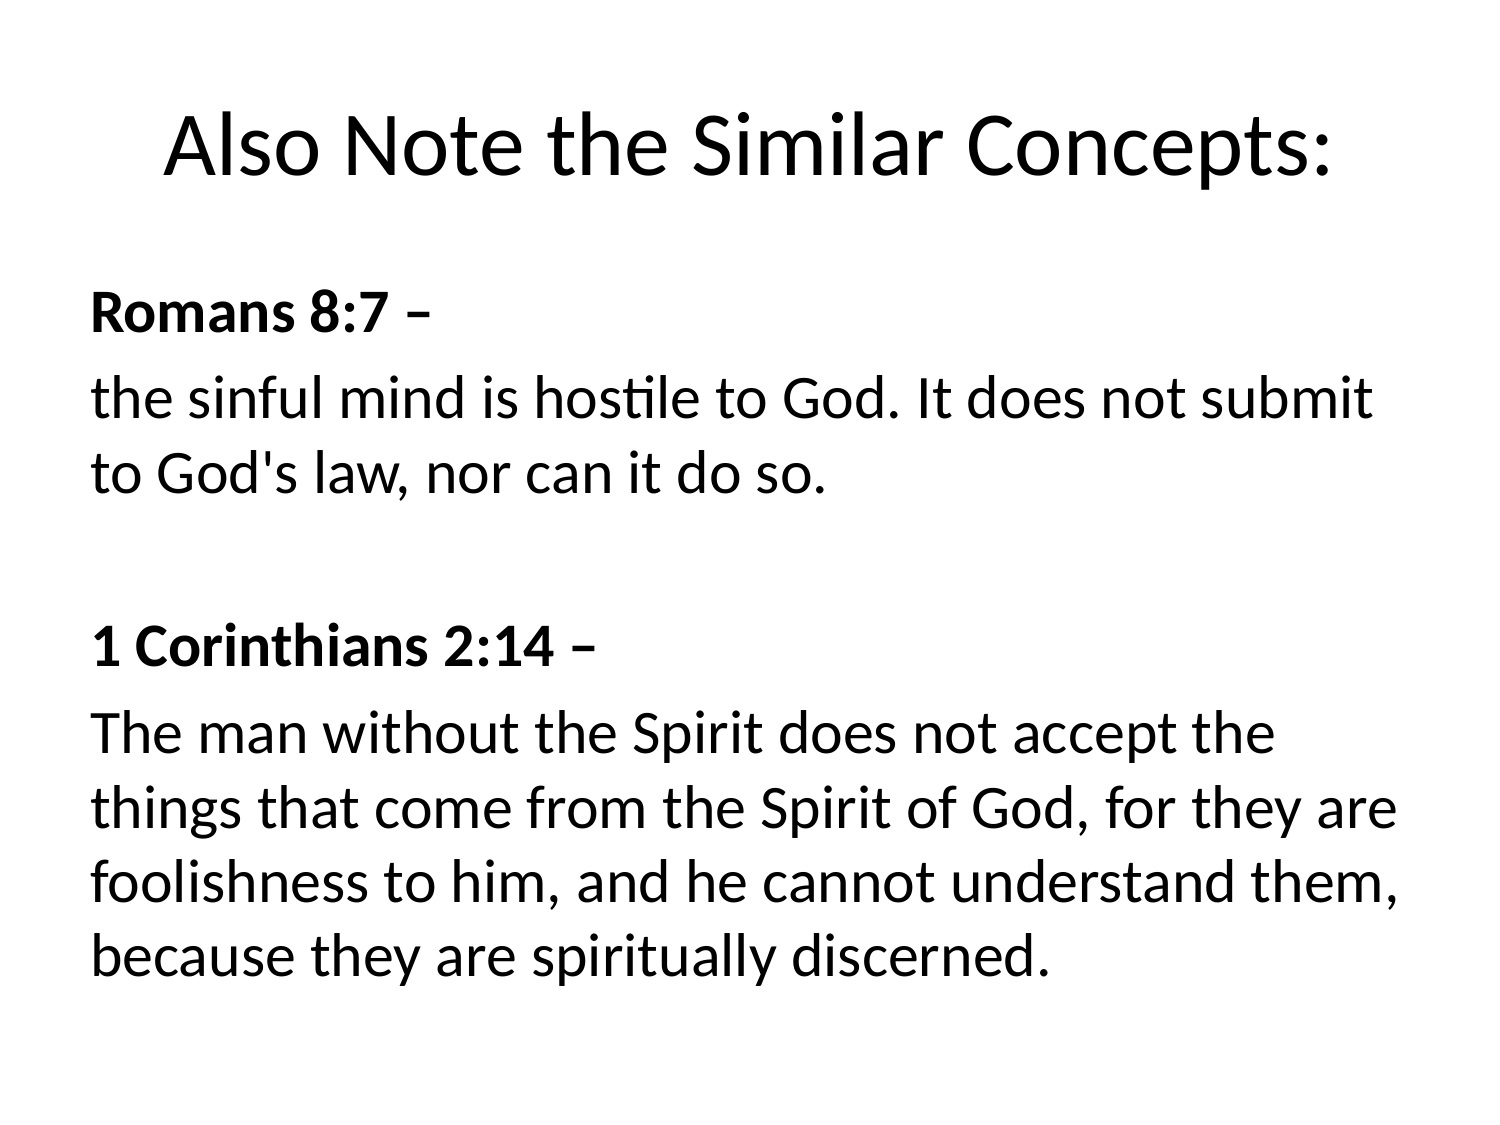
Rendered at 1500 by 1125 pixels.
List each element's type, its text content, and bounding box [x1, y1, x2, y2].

list Romans 8:7 – the sinful mind is hostile to God. It does not submit to God's law, nor can it do so. 1 Corinthians 2:14 – The man without the Spirit does not accept the things that come from the Spirit of God, for they are foolishness to him, and he cannot understand them, because they are spiritually discerned. [75, 262, 1425, 1005]
title Also Note the Similar Concepts: [75, 45, 1425, 233]
